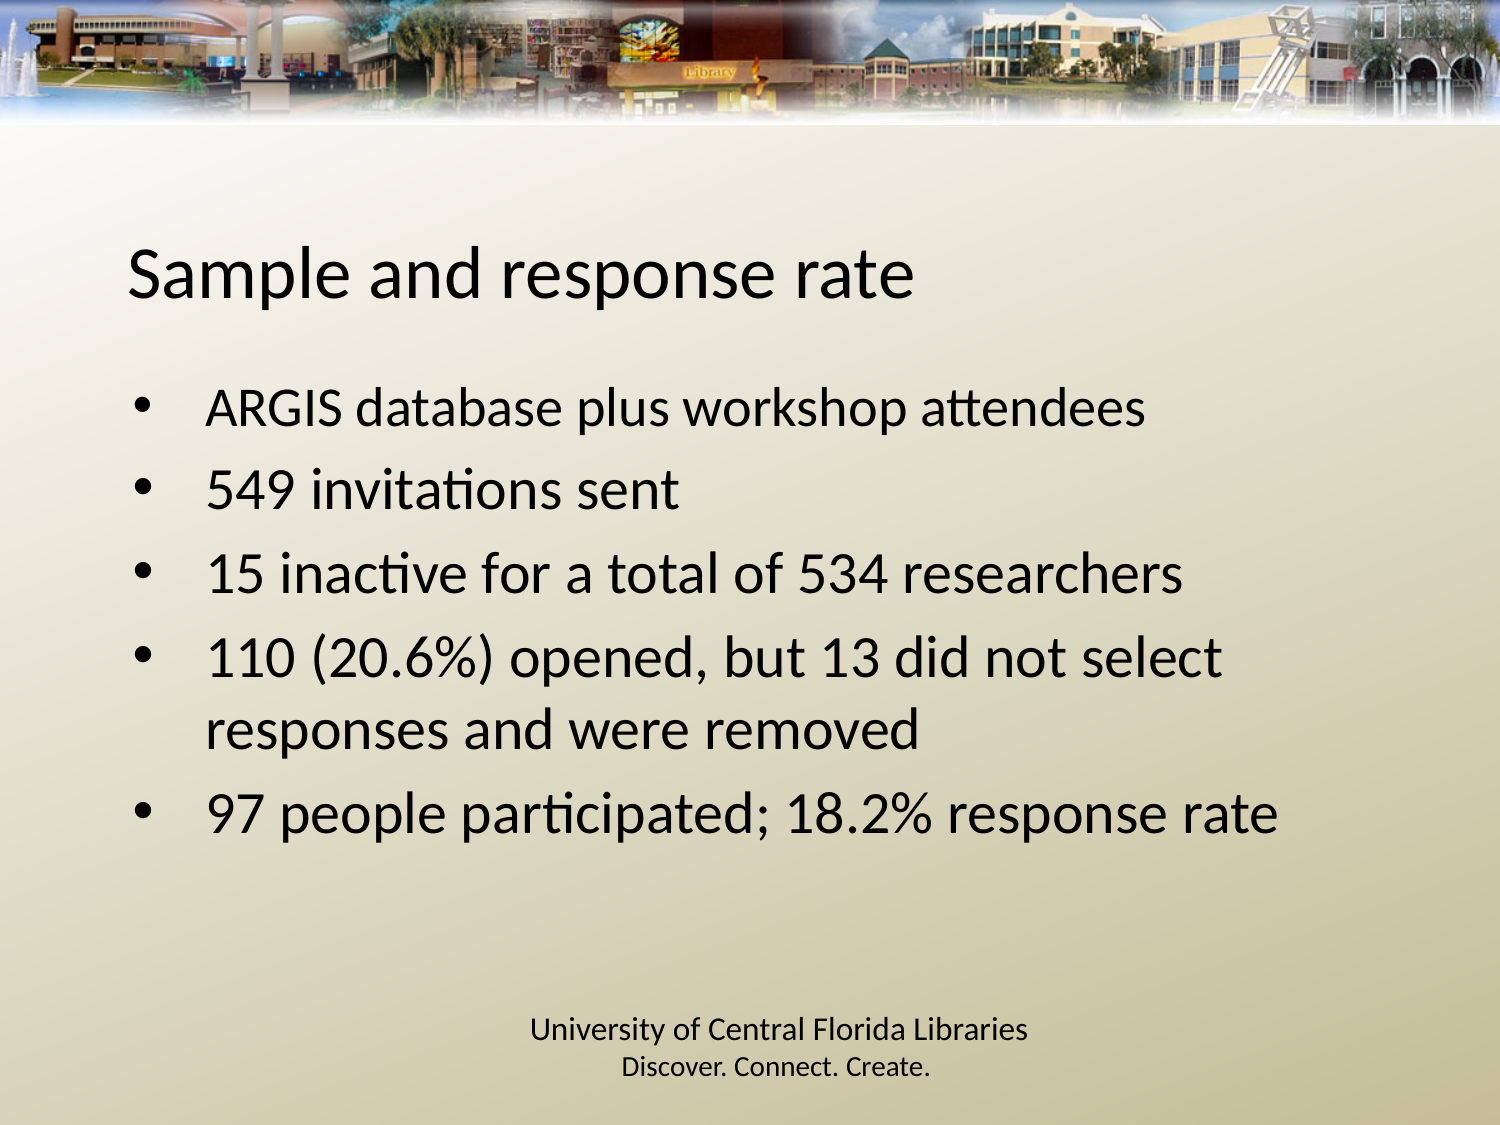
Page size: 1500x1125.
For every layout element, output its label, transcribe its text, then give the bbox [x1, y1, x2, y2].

title Sample and response rate [112, 174, 1388, 363]
picture [0, 0, 1500, 125]
subtitle ARGIS database plus workshop attendees 549 invitations sent 15 inactive for a total of 534 researchers 110 (20.6%) opened, but 13 did not select responses and were removed 97 people participated; 18.2% response rate [117, 362, 1350, 863]
text_box University of Central Florida Libraries Discover. Connect. Create. [515, 999, 1045, 1090]
